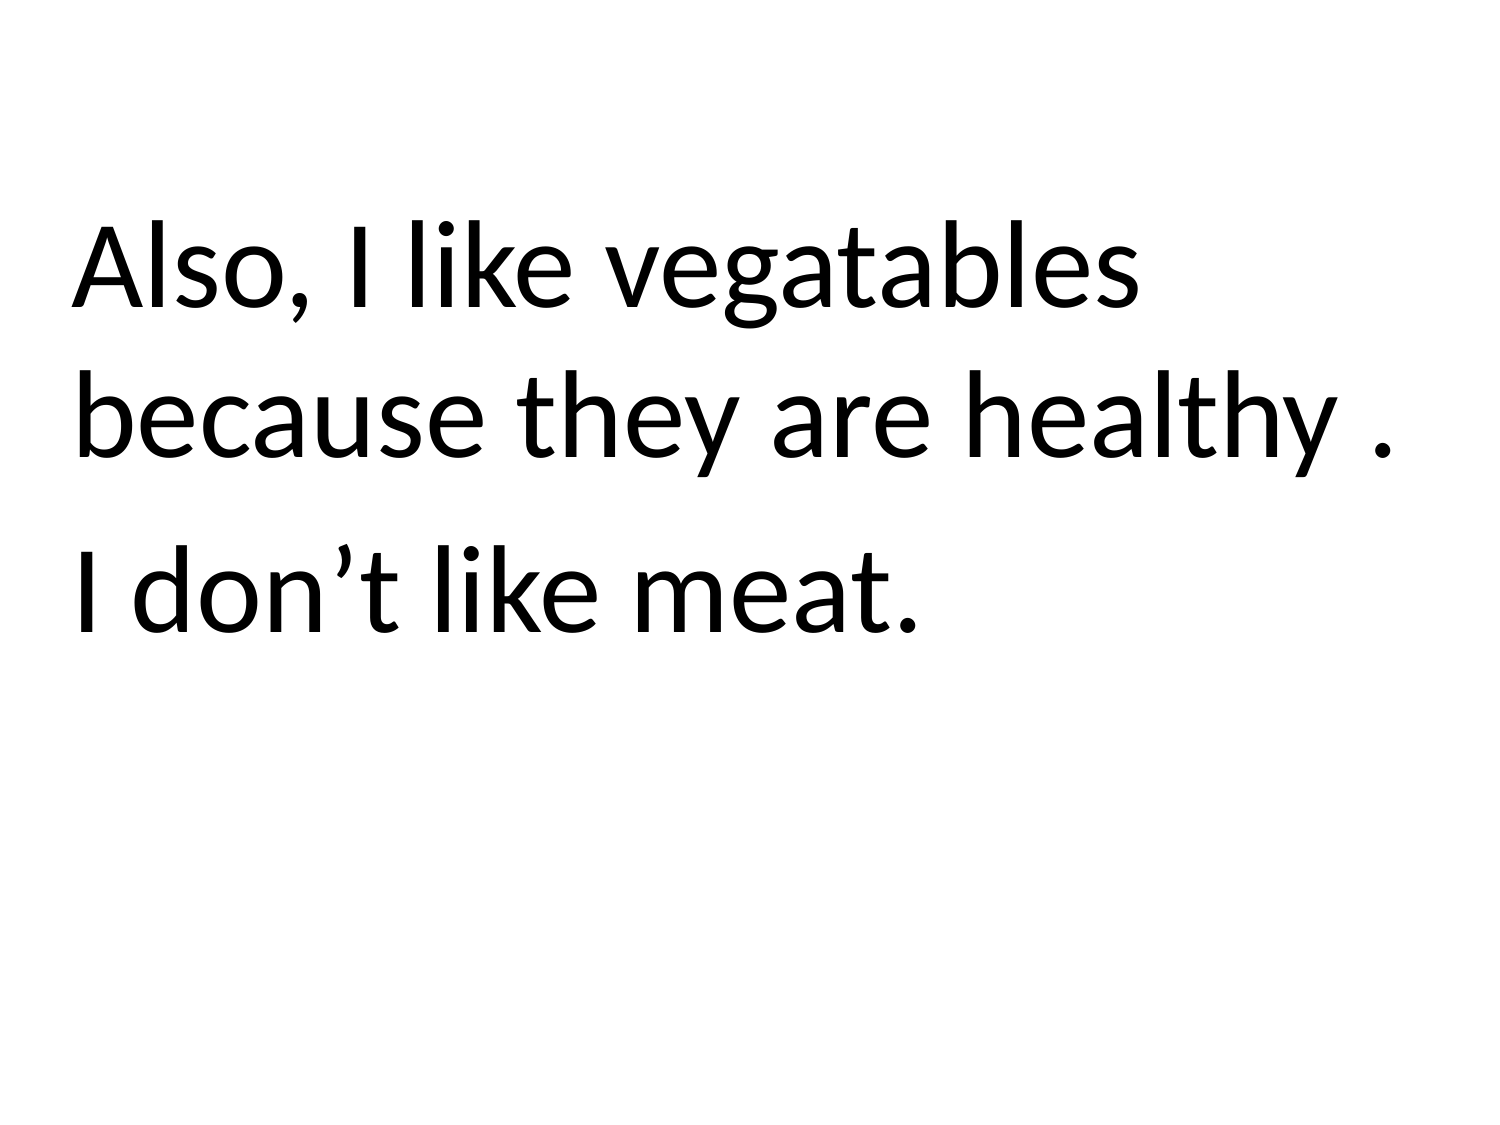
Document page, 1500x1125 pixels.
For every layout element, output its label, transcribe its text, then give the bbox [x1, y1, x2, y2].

list Also, I like vegatables because they are healthy . I don’t like meat. [0, 0, 1500, 1125]
